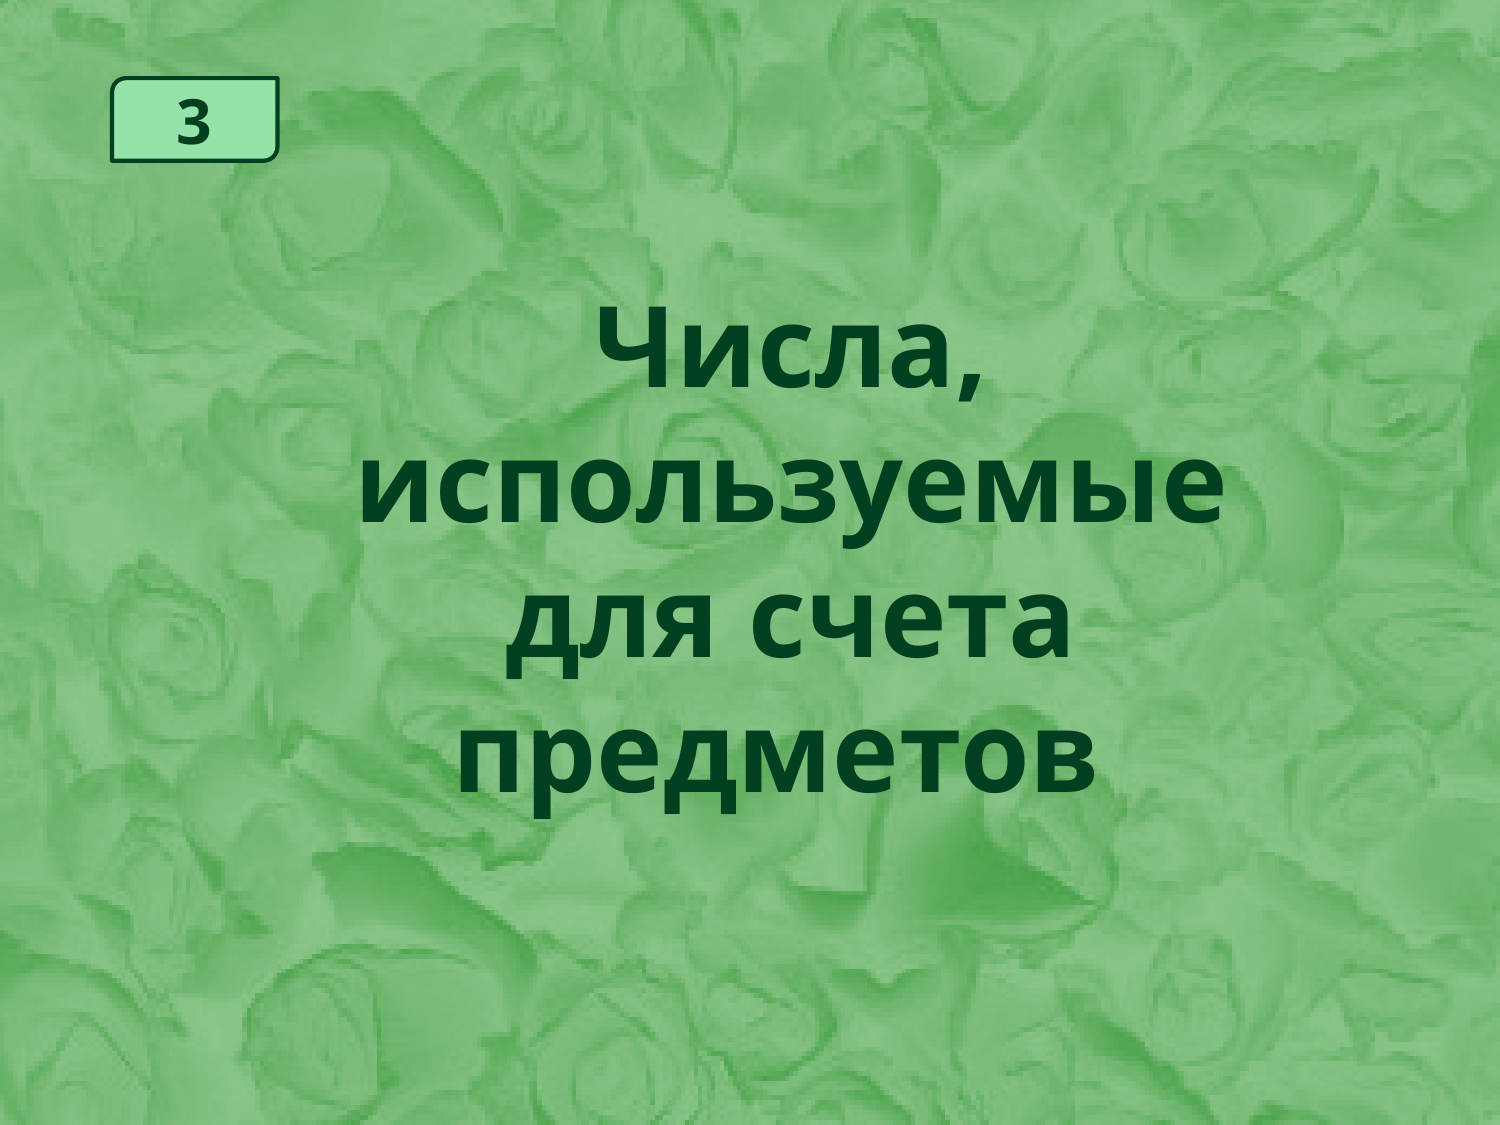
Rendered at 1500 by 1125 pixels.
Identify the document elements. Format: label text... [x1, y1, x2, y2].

text_box 3 [109, 76, 280, 163]
text_box Числа, используемые для счета предметов [230, 267, 1353, 822]
